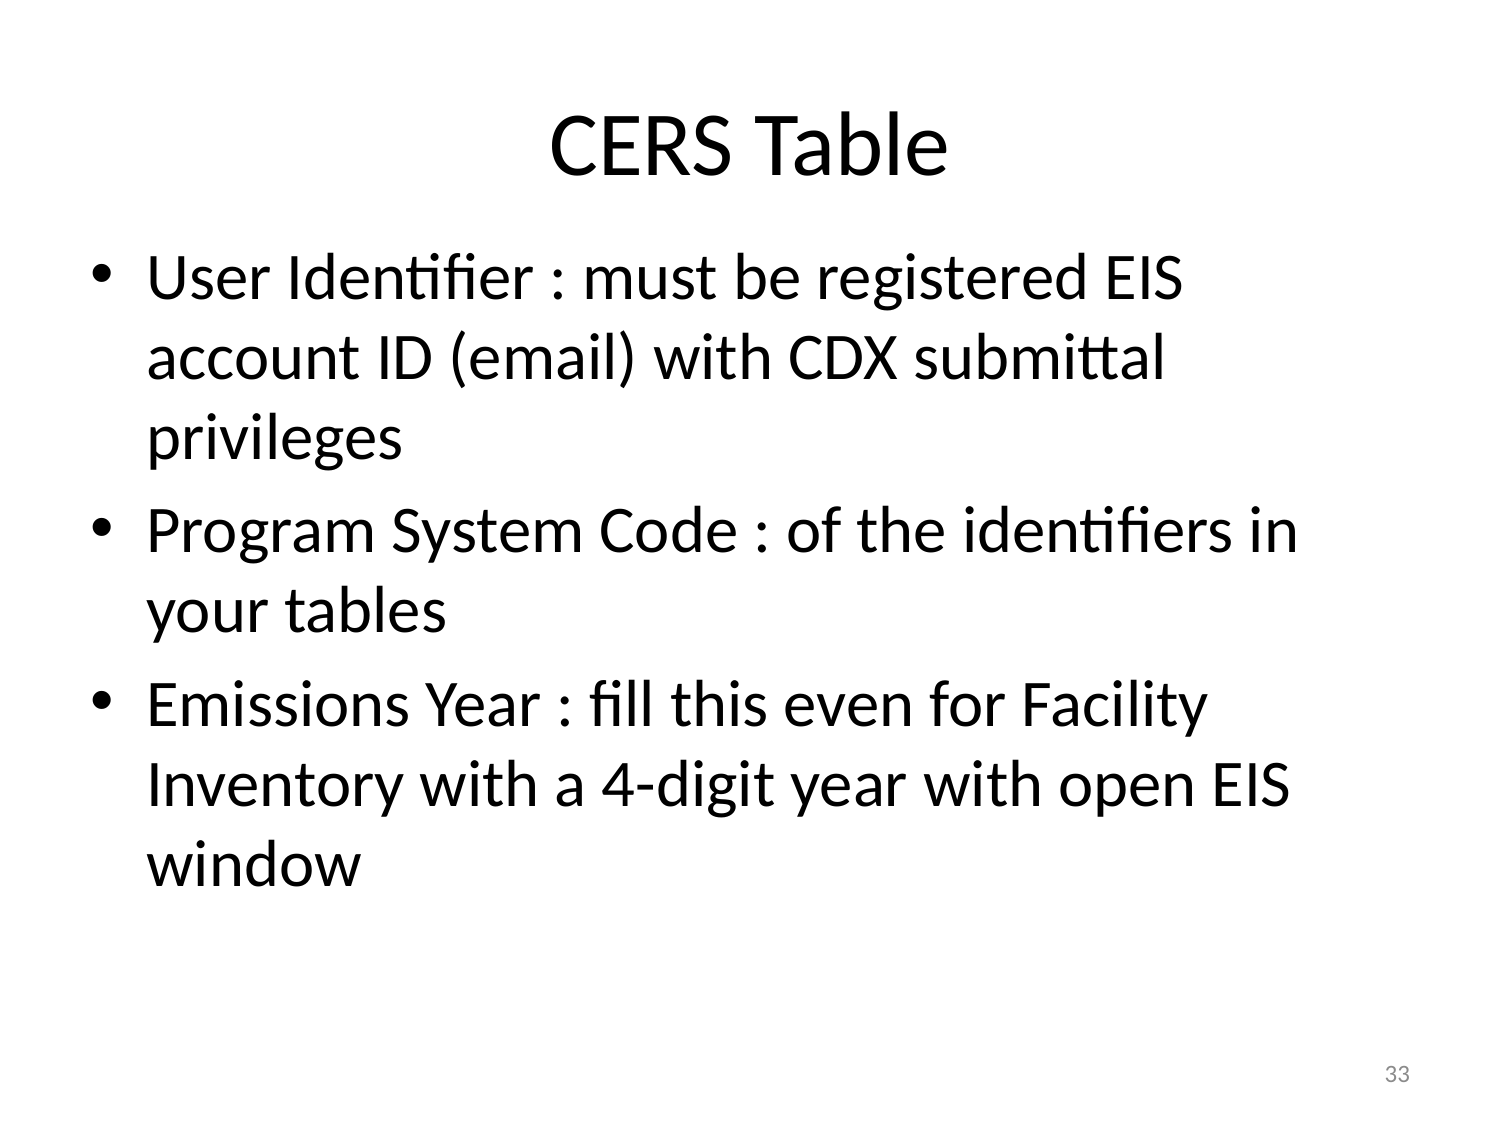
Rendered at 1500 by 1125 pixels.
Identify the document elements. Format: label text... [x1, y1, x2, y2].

slide_number 33 [1074, 1042, 1425, 1103]
title CERS Table [75, 45, 1425, 224]
list User Identifier : must be registered EIS account ID (email) with CDX submittal privileges Program System Code : of the identifiers in your tables Emissions Year : fill this even for Facility Inventory with a 4-digit year with open EIS window [75, 224, 1425, 1000]
